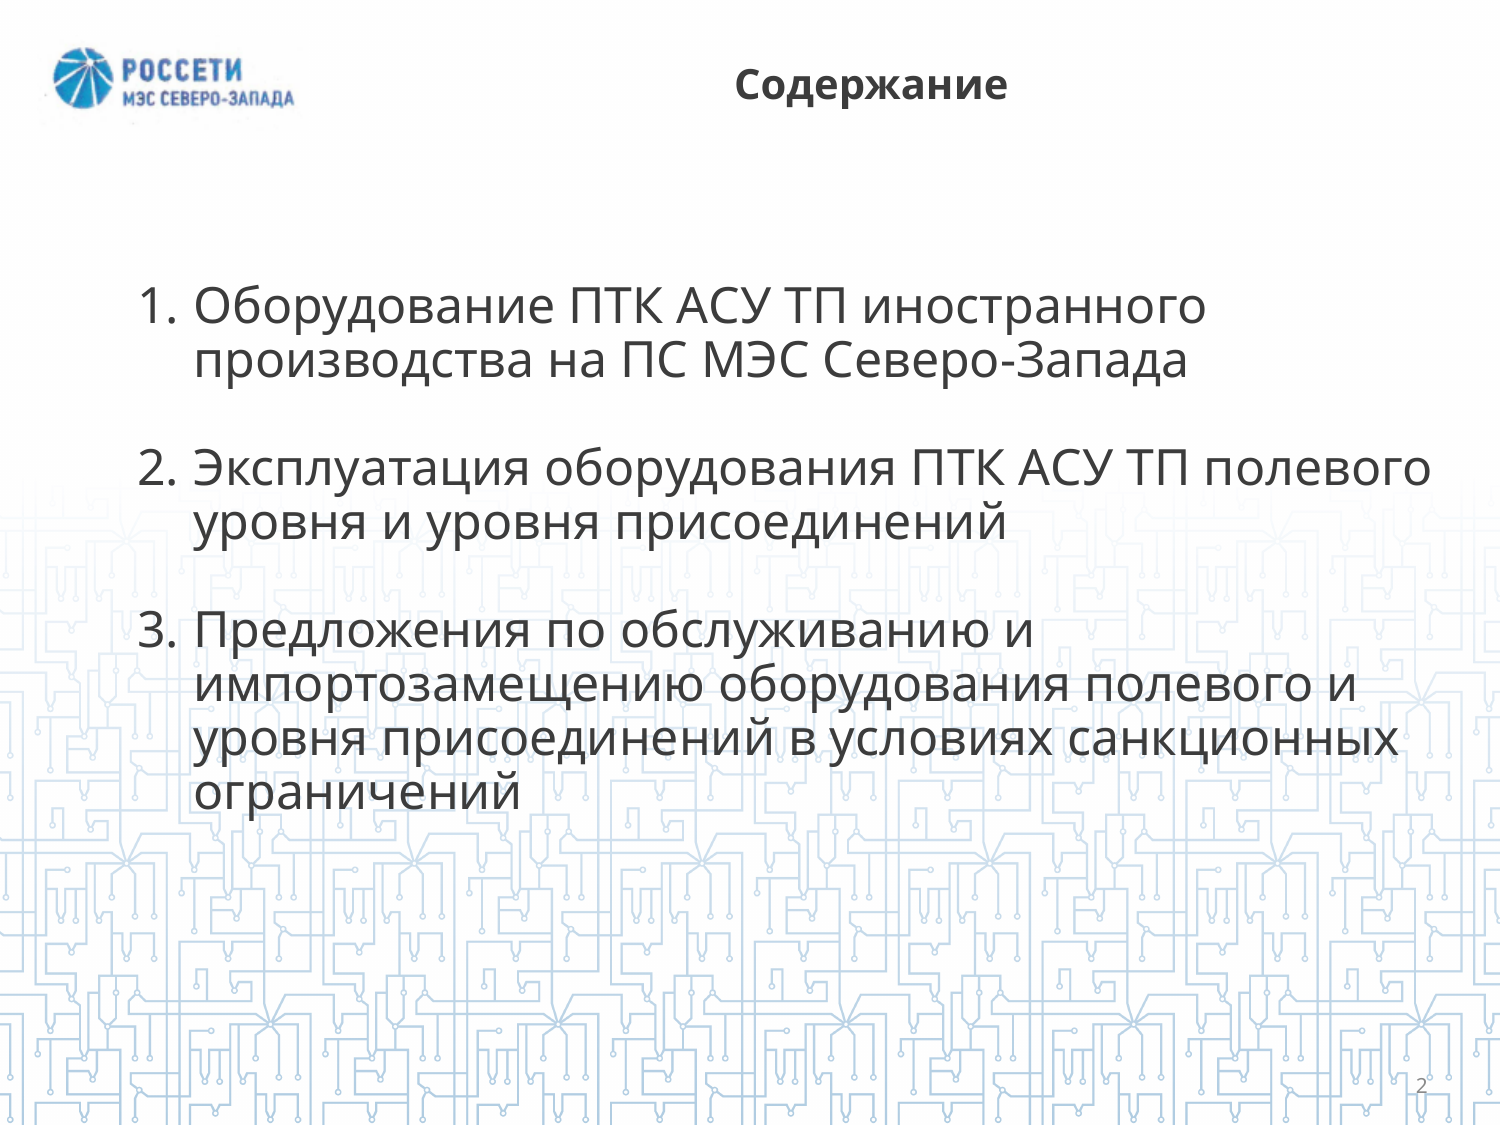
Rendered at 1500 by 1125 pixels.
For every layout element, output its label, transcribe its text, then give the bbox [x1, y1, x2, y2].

text_box Оборудование ПТК АСУ ТП иностранного производства на ПС МЭС Северо-Запада Эксплуатация оборудования ПТК АСУ ТП полевого уровня и уровня присоединений Предложения по обслуживанию и импортозамещению оборудования полевого и уровня присоединений в условиях санкционных ограничений [137, 280, 1479, 772]
picture [0, 0, 1500, 1125]
title Содержание [312, 63, 1430, 171]
